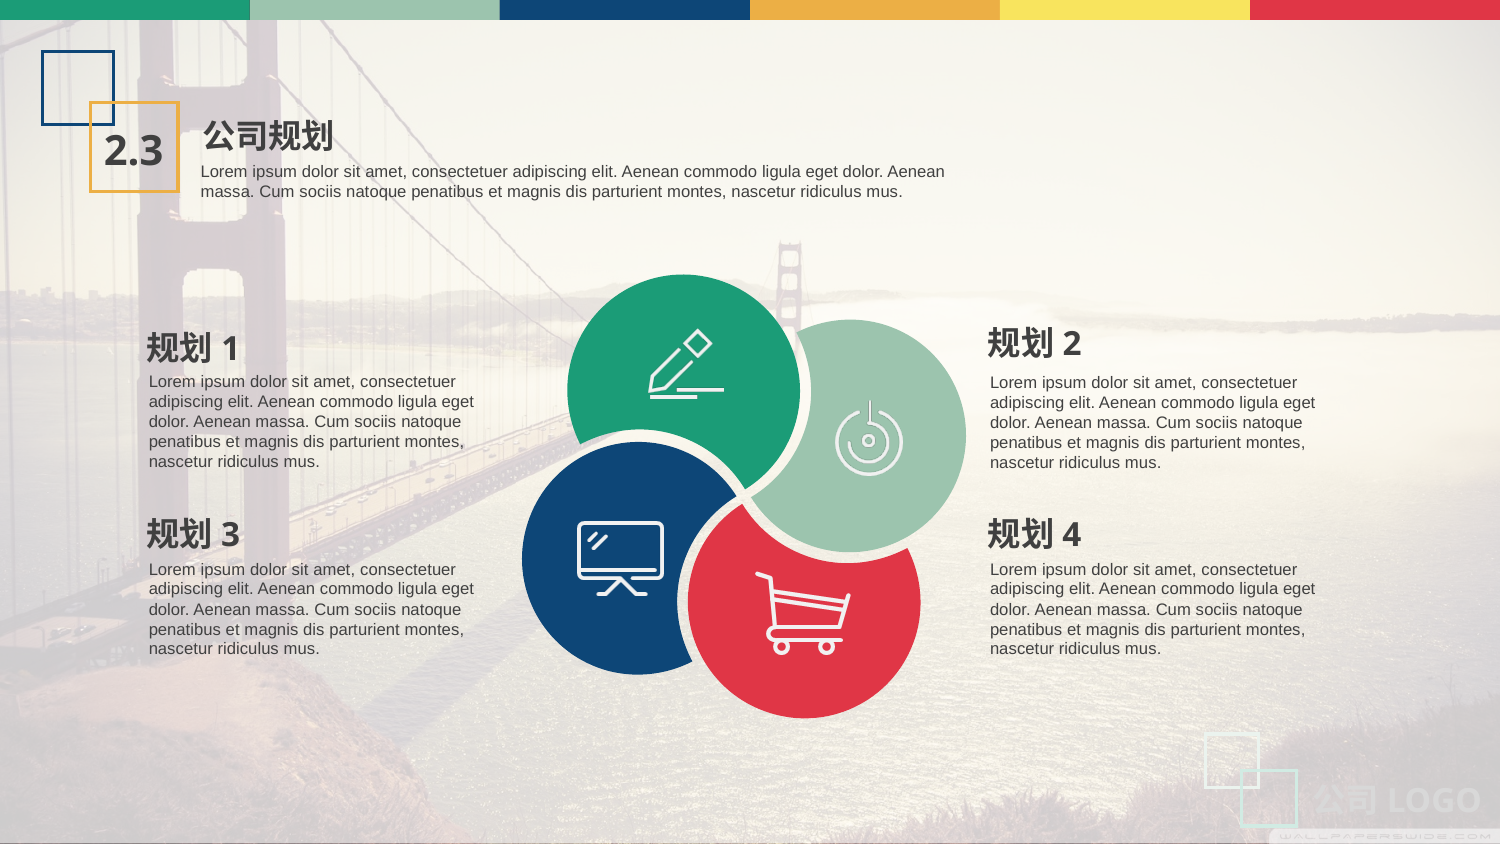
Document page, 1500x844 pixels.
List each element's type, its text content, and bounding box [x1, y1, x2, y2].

text_box 规划1 [131, 319, 255, 375]
text_box 公司规划 [187, 108, 351, 153]
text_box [41, 51, 179, 192]
text_box Lorem ipsum dolor sit amet, consectetuer adipiscing elit. Aenean commodo ligula eget dolor. Aenean massa. Cum sociis natoque penatibus et magnis dis parturient montes, nascetur ridiculus mus. [134, 363, 497, 479]
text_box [502, 254, 986, 738]
text_box 规划2 [991, 315, 1097, 370]
text_box Lorem ipsum dolor sit amet, consectetuer adipiscing elit. Aenean commodo ligula eget dolor. Aenean massa. Cum sociis natoque penatibus et magnis dis parturient montes, nascetur ridiculus mus. [991, 550, 1338, 666]
text_box Lorem ipsum dolor sit amet, consectetuer adipiscing elit. Aenean commodo ligula eget dolor. Aenean massa. Cum sociis natoque penatibus et magnis dis parturient montes, nascetur ridiculus mus. [134, 550, 497, 666]
text_box Lorem ipsum dolor sit amet, consectetuer adipiscing elit. Aenean commodo ligula eget dolor. Aenean massa. Cum sociis natoque penatibus et magnis dis parturient montes, nascetur ridiculus mus. [185, 153, 972, 209]
text_box 规划4 [991, 505, 1097, 561]
text_box 规划3 [131, 505, 255, 561]
text_box Lorem ipsum dolor sit amet, consectetuer adipiscing elit. Aenean commodo ligula eget dolor. Aenean massa. Cum sociis natoque penatibus et magnis dis parturient montes, nascetur ridiculus mus. [991, 364, 1338, 479]
